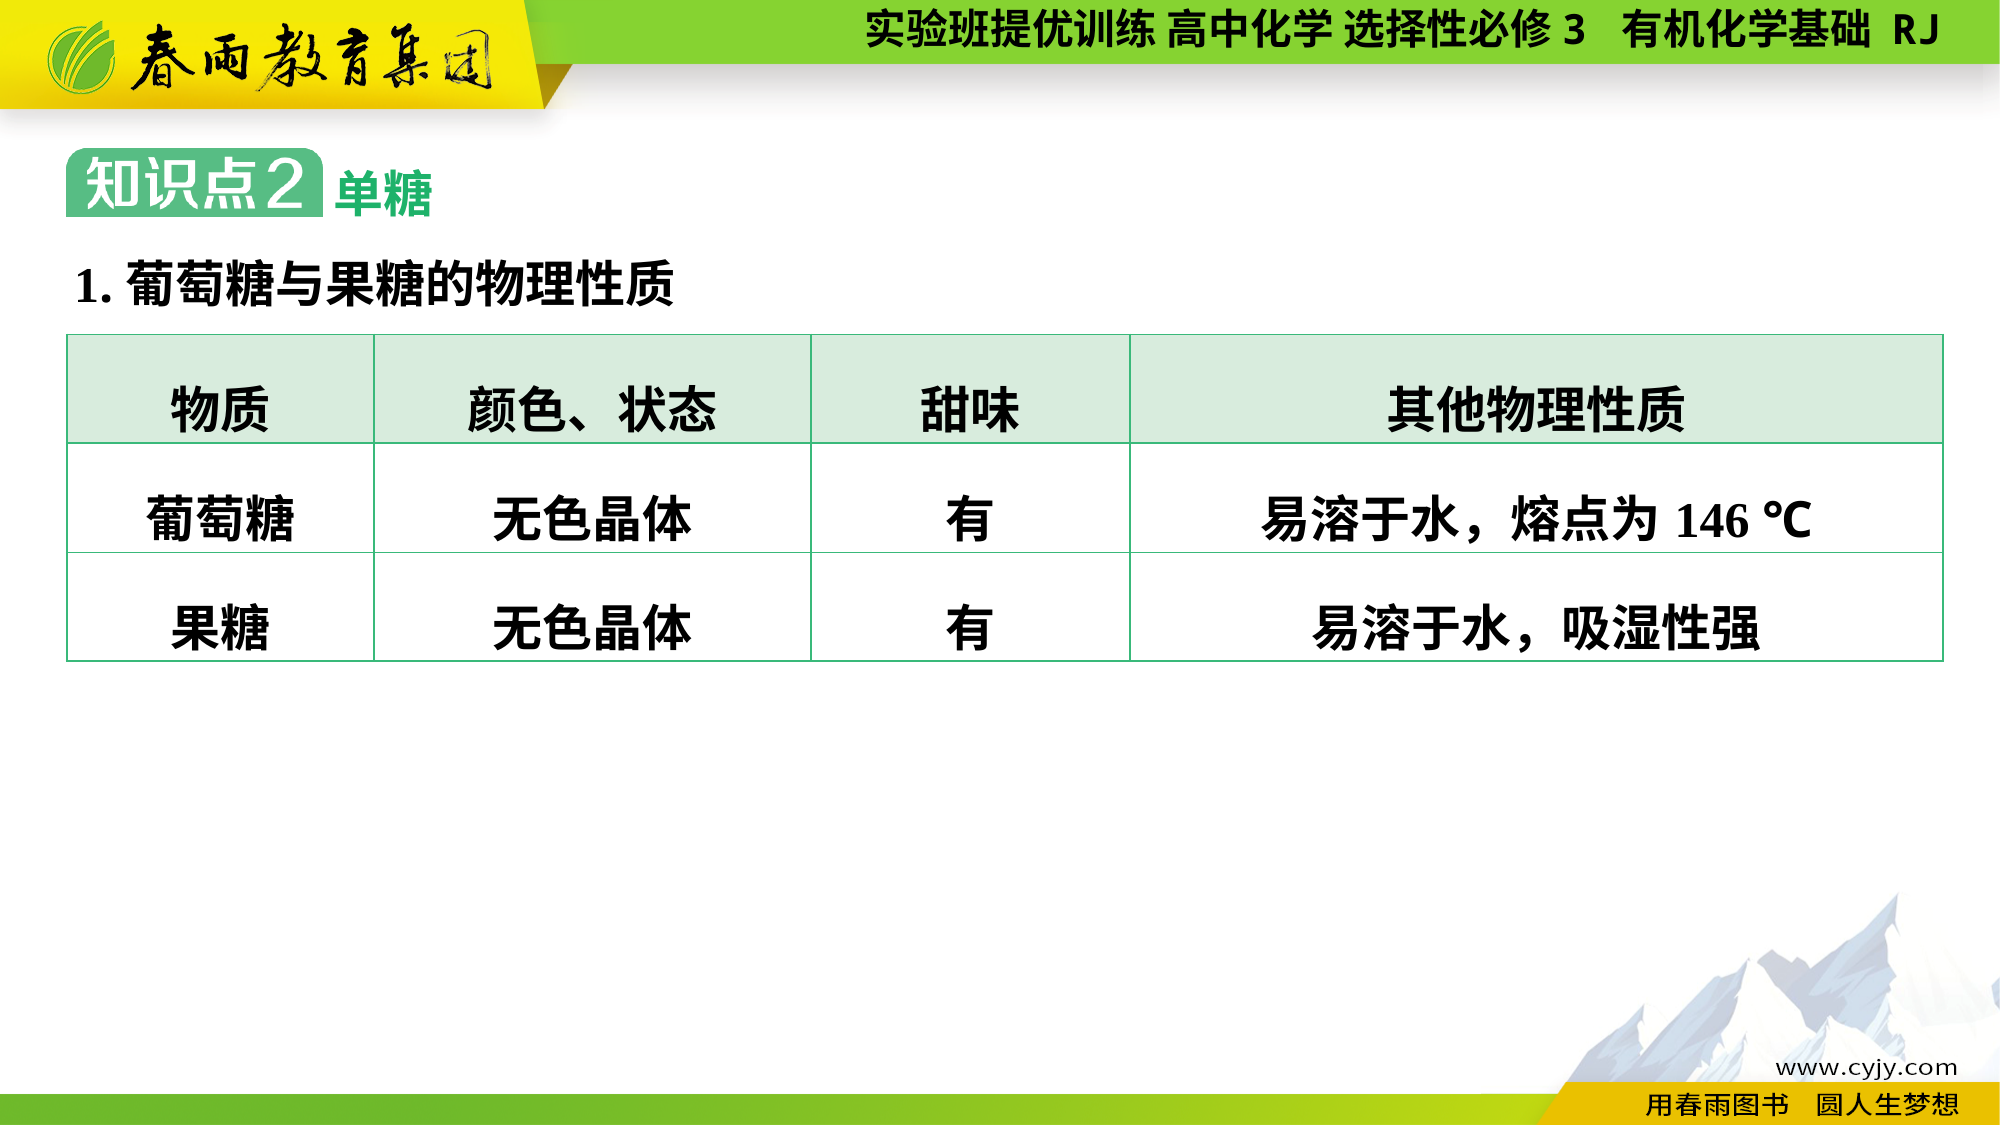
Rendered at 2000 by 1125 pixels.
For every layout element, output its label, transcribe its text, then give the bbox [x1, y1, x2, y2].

table_cell 易溶于水，熔点为146 ℃ [1131, 444, 1942, 552]
table_cell 果糖 [68, 553, 373, 660]
list 单糖 1.葡萄糖与果糖的物理性质 [59, 125, 1944, 311]
table_header 其他物理性质 [1131, 335, 1942, 442]
table_header 颜色、状态 [375, 335, 810, 442]
table_cell 葡萄糖 [68, 444, 373, 552]
table_header 物质 [68, 335, 373, 442]
table_cell 无色晶体 [375, 553, 810, 660]
table_cell 无色晶体 [375, 444, 810, 552]
table_cell 易溶于水，吸湿性强 [1131, 553, 1942, 660]
table_cell 有 [812, 444, 1129, 552]
table_header 甜味 [812, 335, 1129, 442]
table_cell 有 [812, 553, 1129, 660]
picture [0, 0, 2000, 1125]
